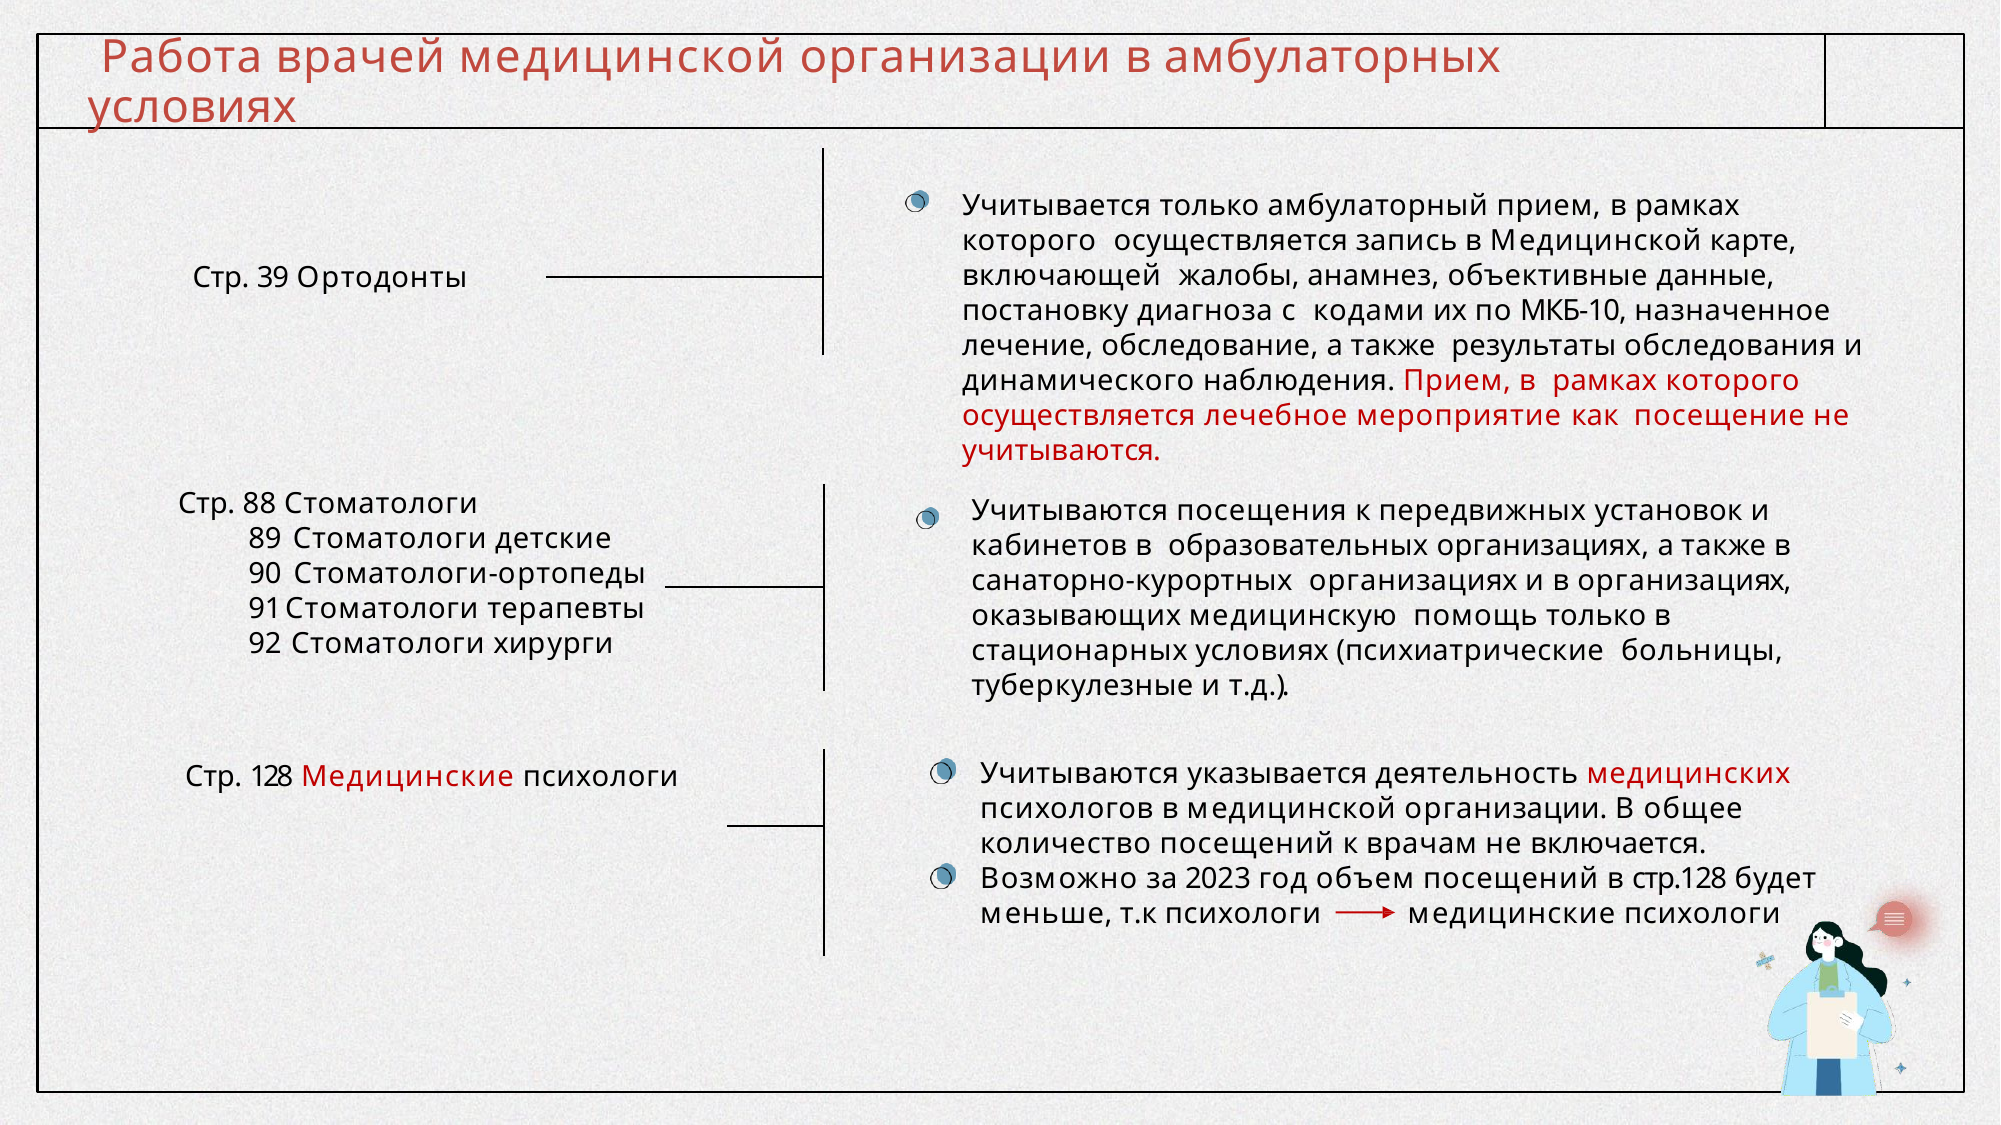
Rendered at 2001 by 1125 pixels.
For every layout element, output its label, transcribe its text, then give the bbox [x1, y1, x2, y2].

title Работа врачей медицинской организации в амбулаторных условиях [85, 24, 1551, 221]
text_box Стр. 88 Стоматологи Стоматологи детские Стоматологи-ортопеды Стоматологи терапевты Стоматологи хирурги [176, 482, 661, 660]
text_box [545, 147, 930, 356]
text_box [663, 482, 1956, 1106]
text_box Учитывается только амбулаторный прием, в рамках которого осуществляется запись в Медицинской карте, включающей жалобы, анамнез, объективные данные, постановку диагноза с кодами их по МКБ-10, назначенное лечение, обследование, а также результаты обследования и динамического наблюдения. Прием, в рамках которого осуществляется лечебное мероприятие как посещение не учитываются. Учитываются посещения к передвижных установок и кабинетов в образовательных организациях, а также в санаторно-курортных организациях и в организациях, оказывающих медицинскую помощь только в стационарных условиях (психиатрические больницы, туберкулезные и т.д.). [960, 184, 1867, 481]
text_box [1551, 34, 1965, 1093]
text_box Стр. 128 Медицинские психологи [183, 754, 658, 792]
text_box Стр. 39 Ортодонты [190, 256, 481, 294]
text_box [37, 34, 960, 1093]
picture [0, 0, 2000, 1125]
